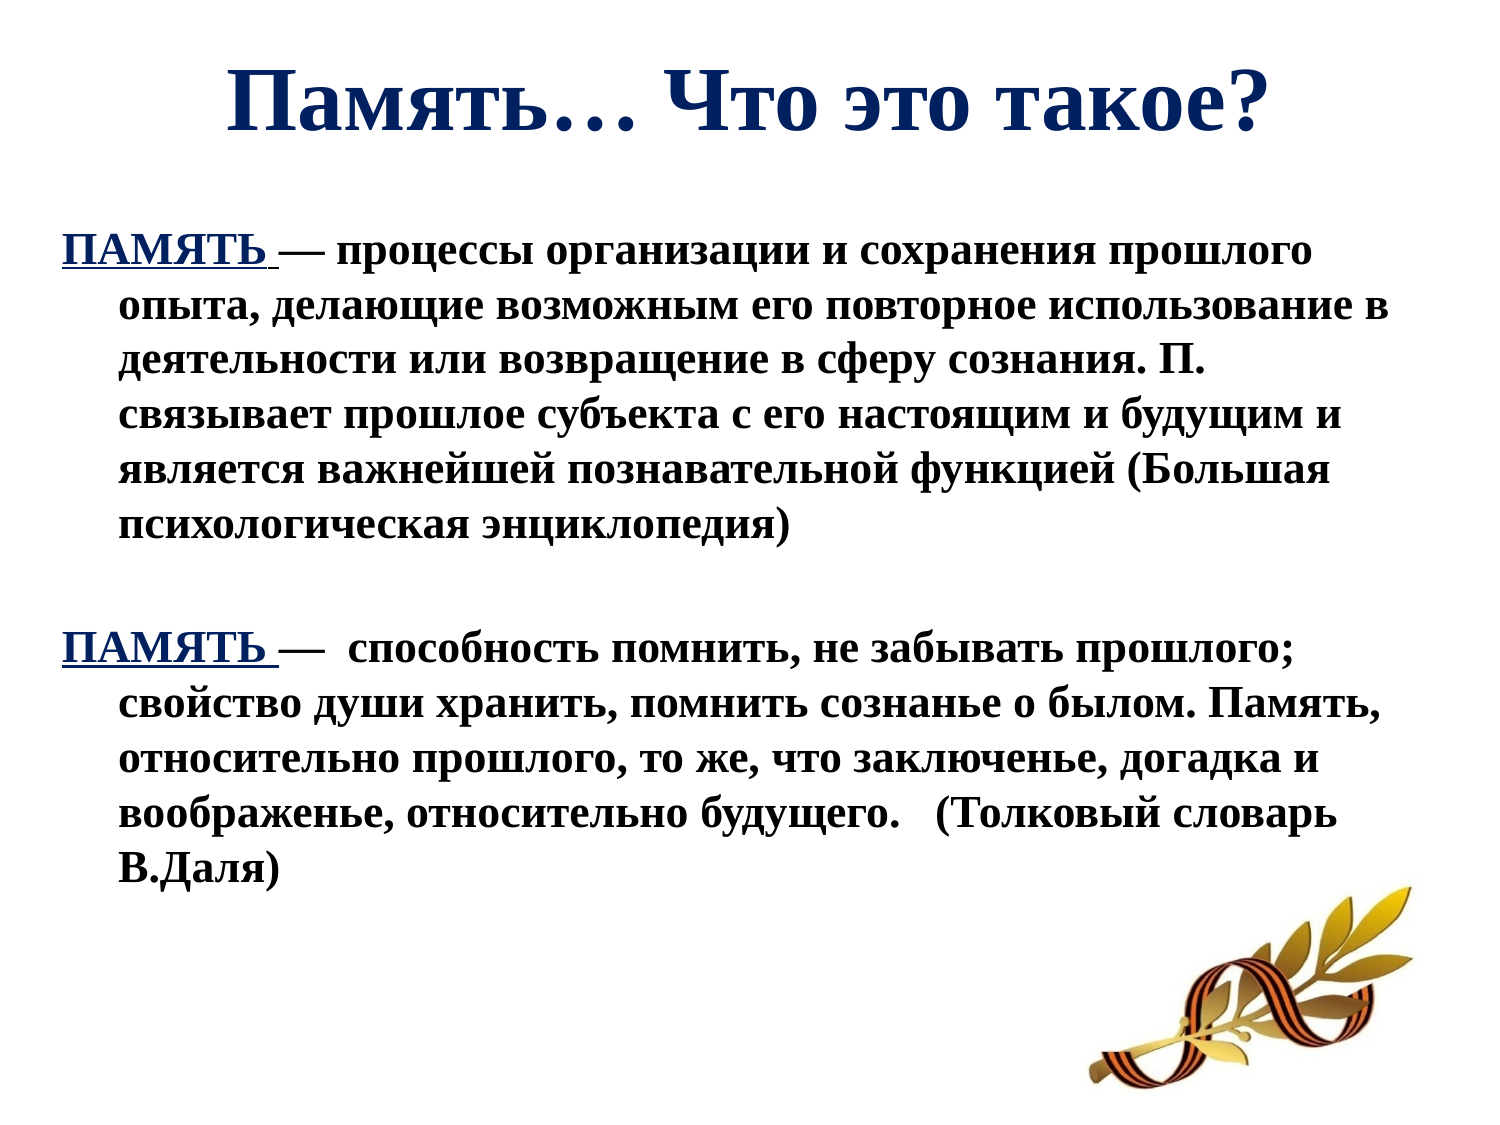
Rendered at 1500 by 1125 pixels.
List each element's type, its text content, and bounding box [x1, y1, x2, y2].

picture [1020, 855, 1500, 1125]
title Память… Что это такое? [75, 23, 1425, 164]
list ПАМЯТЬ — процессы организации и сохранения прошлого опыта, делающие возможным его повторное использование в деятельности или возвращение в сферу сознания. П. связывает прошлое субъекта с его настоящим и будущим и является важнейшей познавательной функцией (Большая психологическая энциклопедия) [46, 210, 1442, 575]
text_box ПАМЯТЬ — способность помнить, не забывать прошлого; свойство души хранить, помнить сознанье о былом. Память, относительно прошлого, то же, что заключенье, догадка и воображенье, относительно будущего. (Толковый словарь В.Даля) [46, 609, 1442, 1055]
